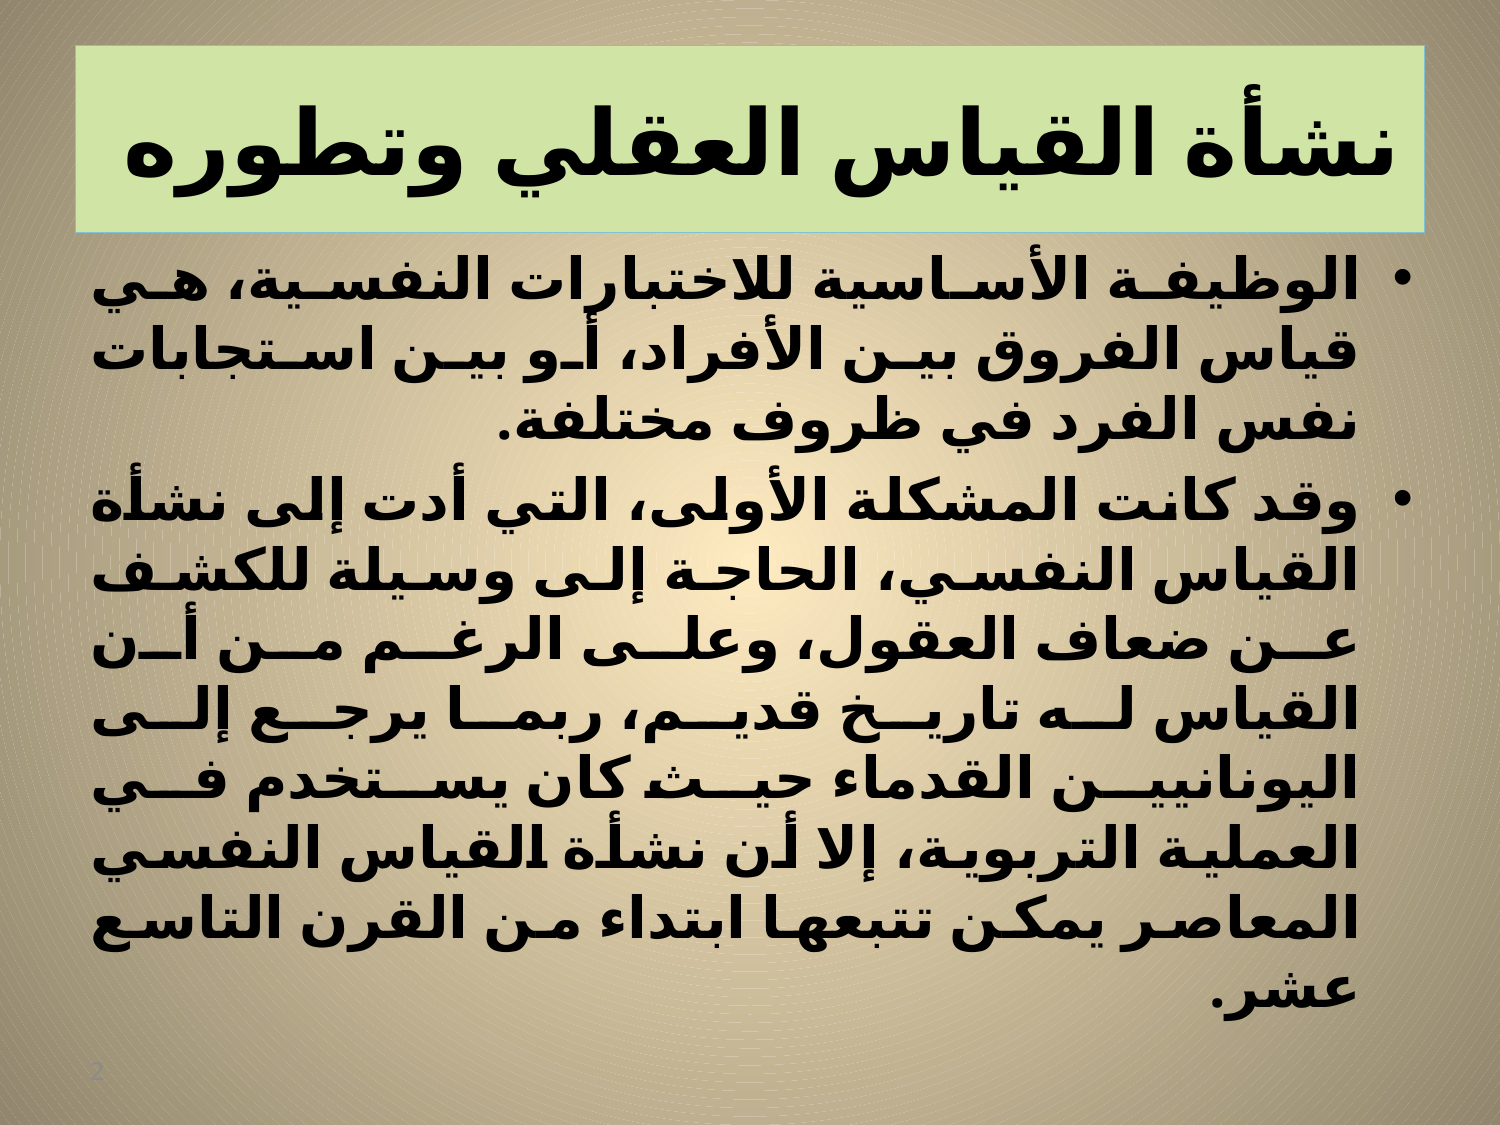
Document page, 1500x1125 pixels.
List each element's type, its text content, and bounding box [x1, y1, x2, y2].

slide_number 2 [75, 1042, 425, 1103]
title نشأة القياس العقلي وتطوره [75, 45, 1425, 233]
list الوظيفة الأساسية للاختبارات النفسية، هي قياس الفروق بين الأفراد، أو بين استجابات نفس الفرد في ظروف مختلفة. وقد كانت المشكلة الأولى، التي أدت إلى نشأة القياس النفسي، الحاجة إلى وسيلة للكشف عن ضعاف العقول، وعلى الرغم من أن القياس له تاريخ قديم، ربما يرجع إلى اليونانيين القدماء حيث كان يستخدم في العملية التربوية، إلا أن نشأة القياس النفسي المعاصر يمكن تتبعها ابتداء من القرن التاسع عشر. [75, 234, 1425, 1032]
